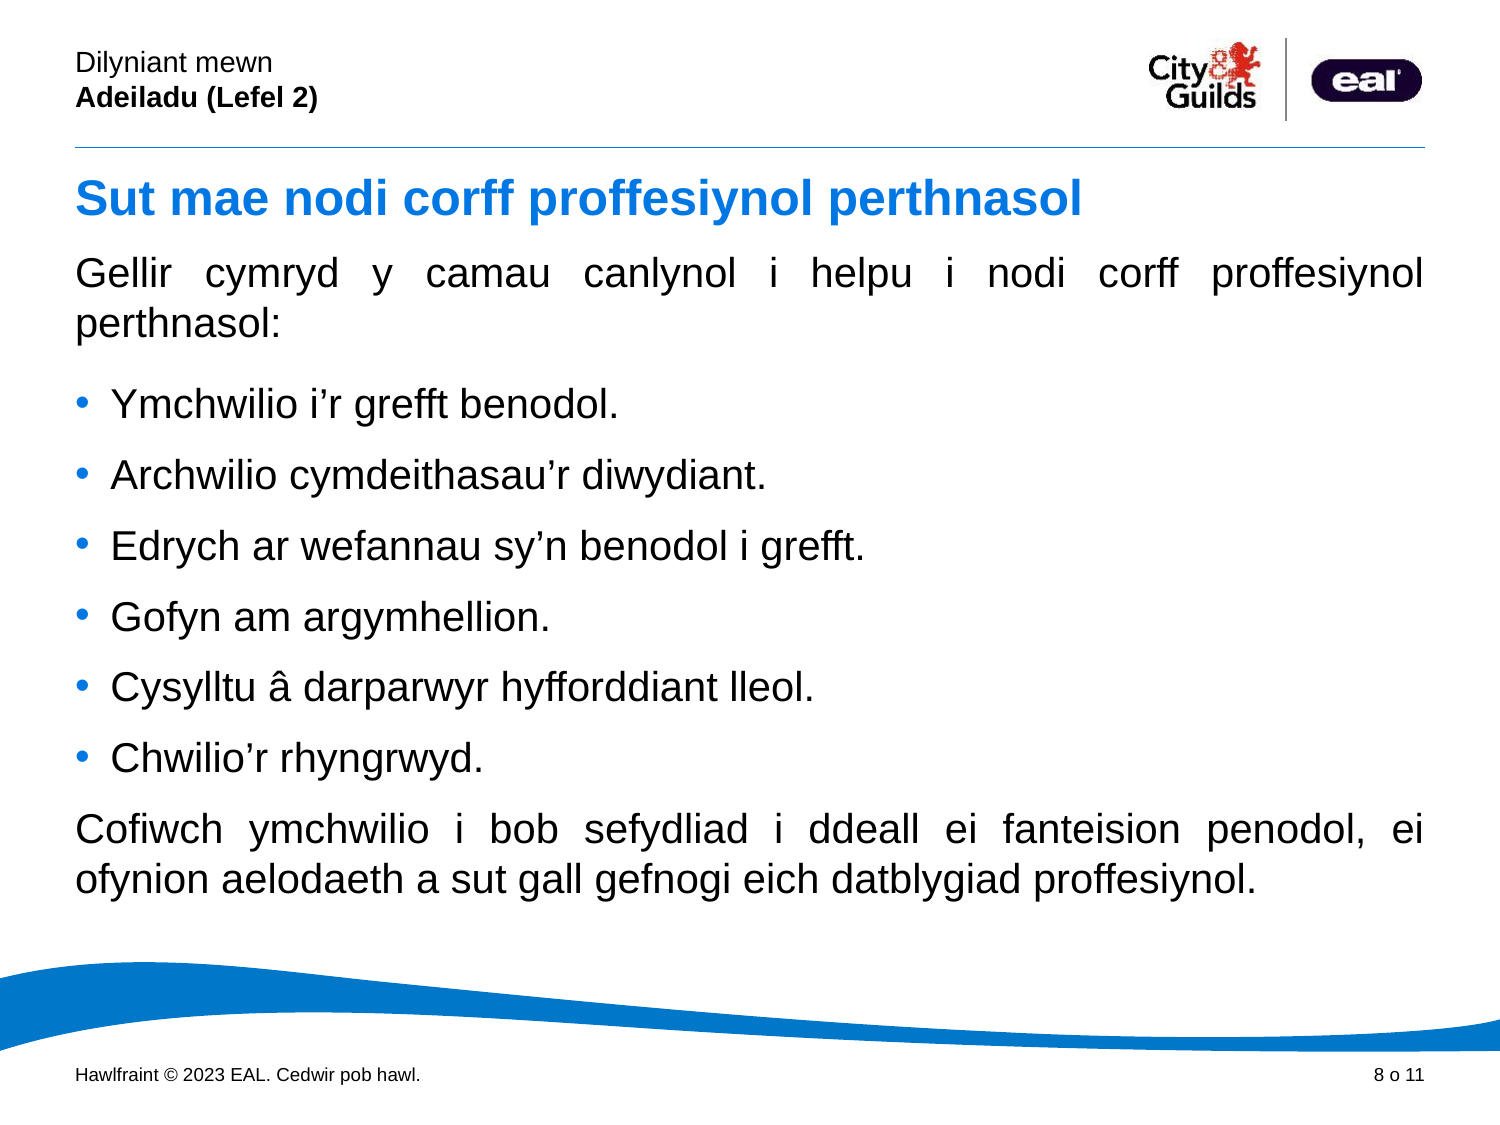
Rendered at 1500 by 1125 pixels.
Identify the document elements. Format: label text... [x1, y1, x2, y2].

title Sut mae nodi corff proffesiynol perthnasol [74, 165, 1426, 229]
list Gellir cymryd y camau canlynol i helpu i nodi corff proffesiynol perthnasol: Ymchwilio i’r grefft benodol. Archwilio cymdeithasau’r diwydiant. Edrych ar wefannau sy’n benodol i grefft. Gofyn am argymhellion. Cysylltu â darparwyr hyfforddiant lleol. Chwilio’r rhyngrwyd. Cofiwch ymchwilio i bob sefydliad i ddeall ei fanteision penodol, ei ofynion aelodaeth a sut gall gefnogi eich datblygiad proffesiynol. [74, 245, 1426, 943]
picture [1149, 38, 1422, 121]
